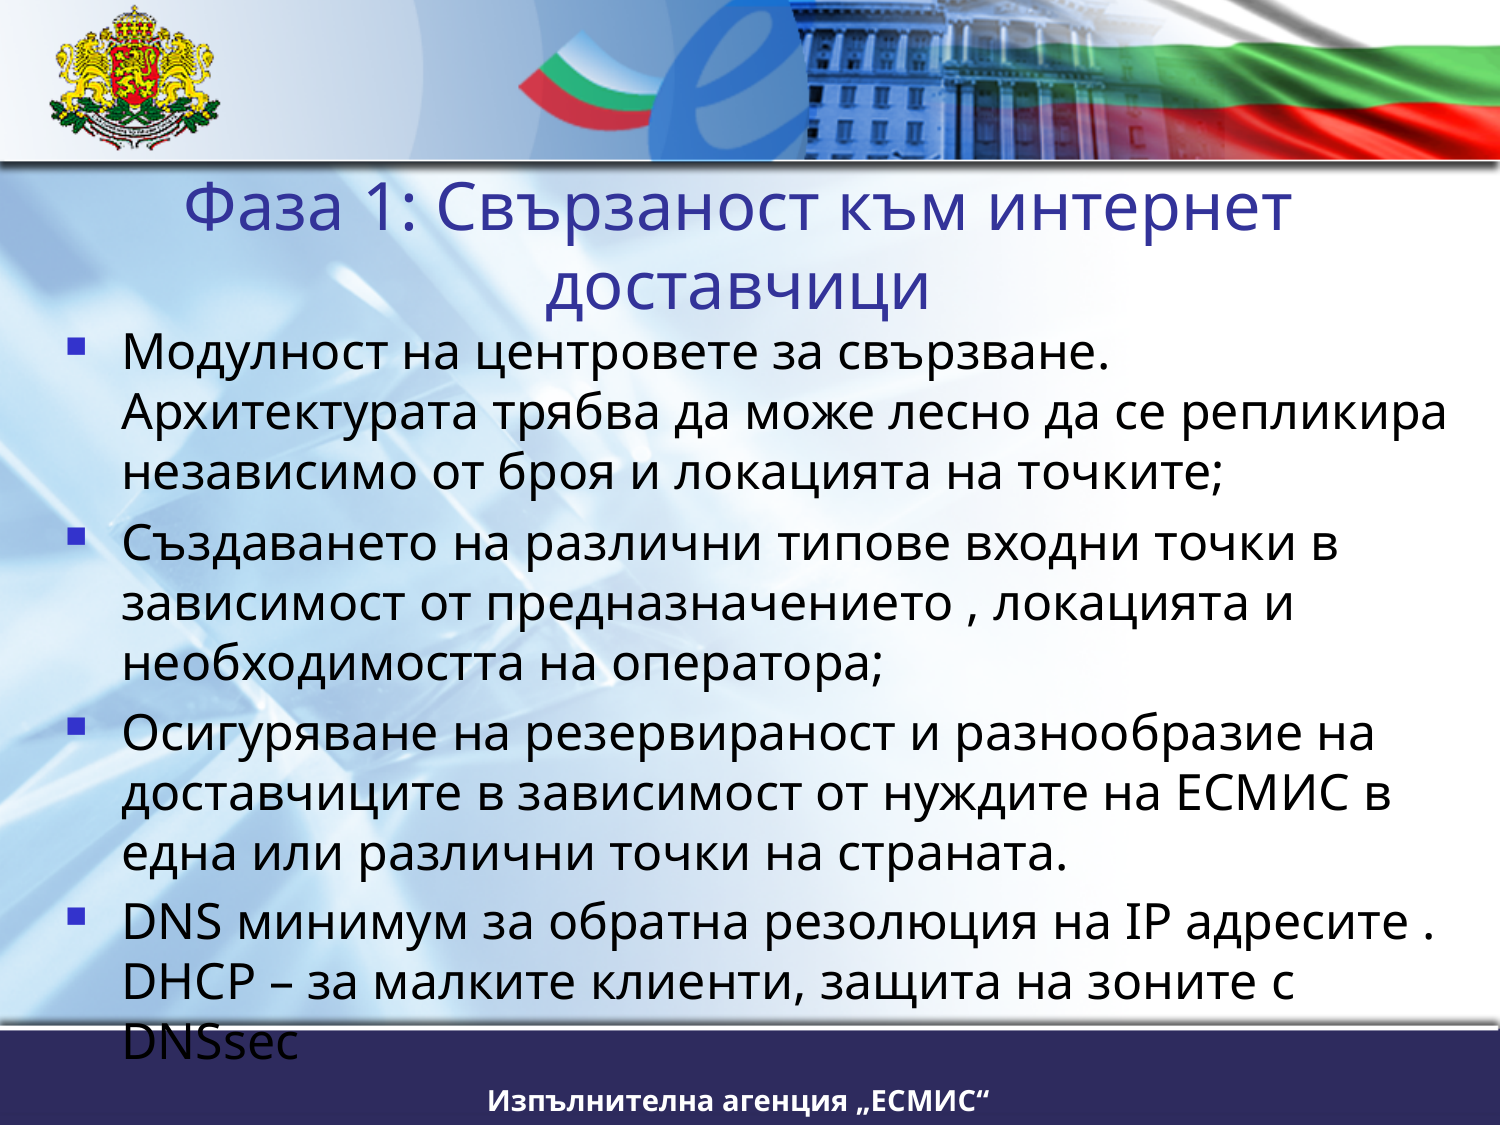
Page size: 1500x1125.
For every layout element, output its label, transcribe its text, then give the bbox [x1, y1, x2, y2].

footer Изпълнителна агенция „ЕСМИС“ [182, 1049, 1294, 1125]
title Фаза 1: Свързаност към интернет доставчици [99, 174, 1379, 312]
list Модулност на центровете за свързване. Архитектурата трябва да може лесно да се репликира независимо от броя и локацията на точките; Създаването на различни типове входни точки в зависимост от предназначението , локацията и необходимостта на оператора; Осигуряване на резервираност и разнообразие на доставчиците в зависимост от нуждите на ЕСМИС в една или различни точки на страната. DNS минимум за обратна резолюция на IP адресите . DHCP – за малките клиенти, защита на зоните с DNSsec [50, 312, 1466, 944]
picture [0, 0, 1500, 1125]
